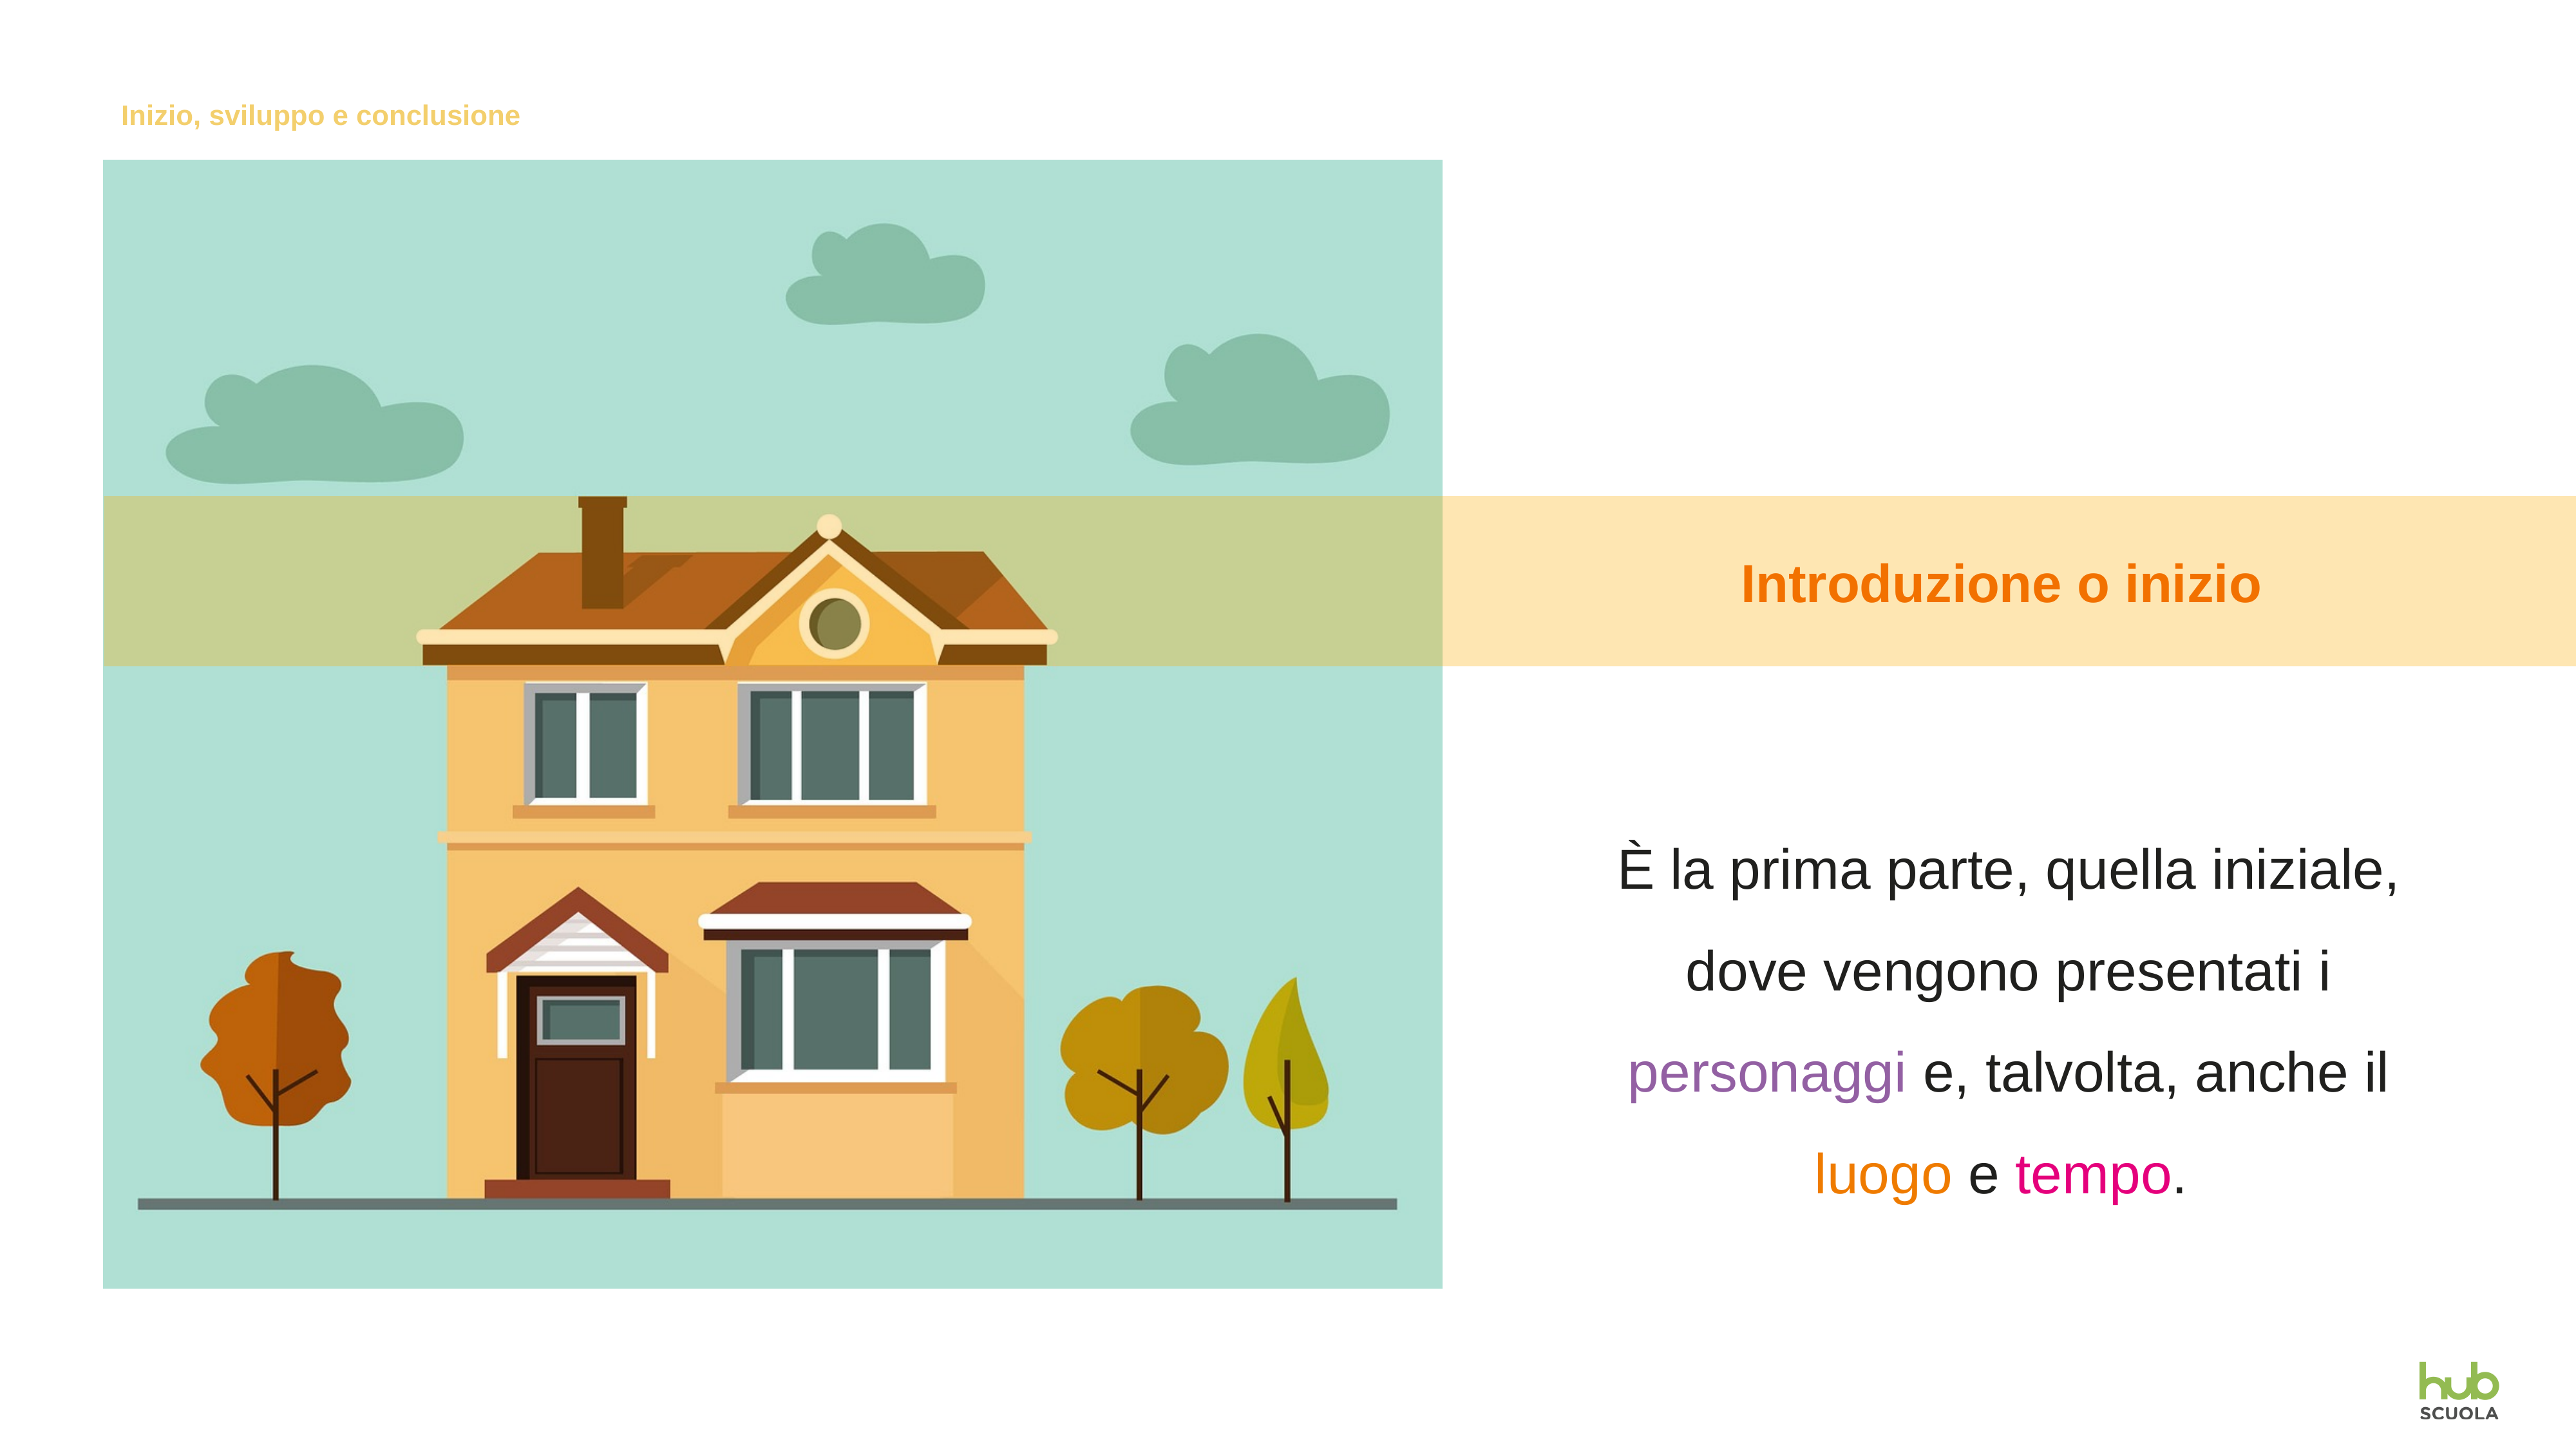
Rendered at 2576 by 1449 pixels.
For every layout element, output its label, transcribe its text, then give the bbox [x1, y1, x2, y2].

text_box Introduzione o inizio [1704, 543, 2314, 619]
text_box [1444, 496, 2576, 667]
picture [103, 160, 1443, 1289]
text_box È la prima parte, quella iniziale, dove vengono presentati i personaggi e, talvolta, anche il luogo e tempo. [1611, 793, 2407, 1211]
picture [2419, 1361, 2501, 1420]
text_box Inizio, sviluppo e conclusione [111, 95, 1177, 137]
